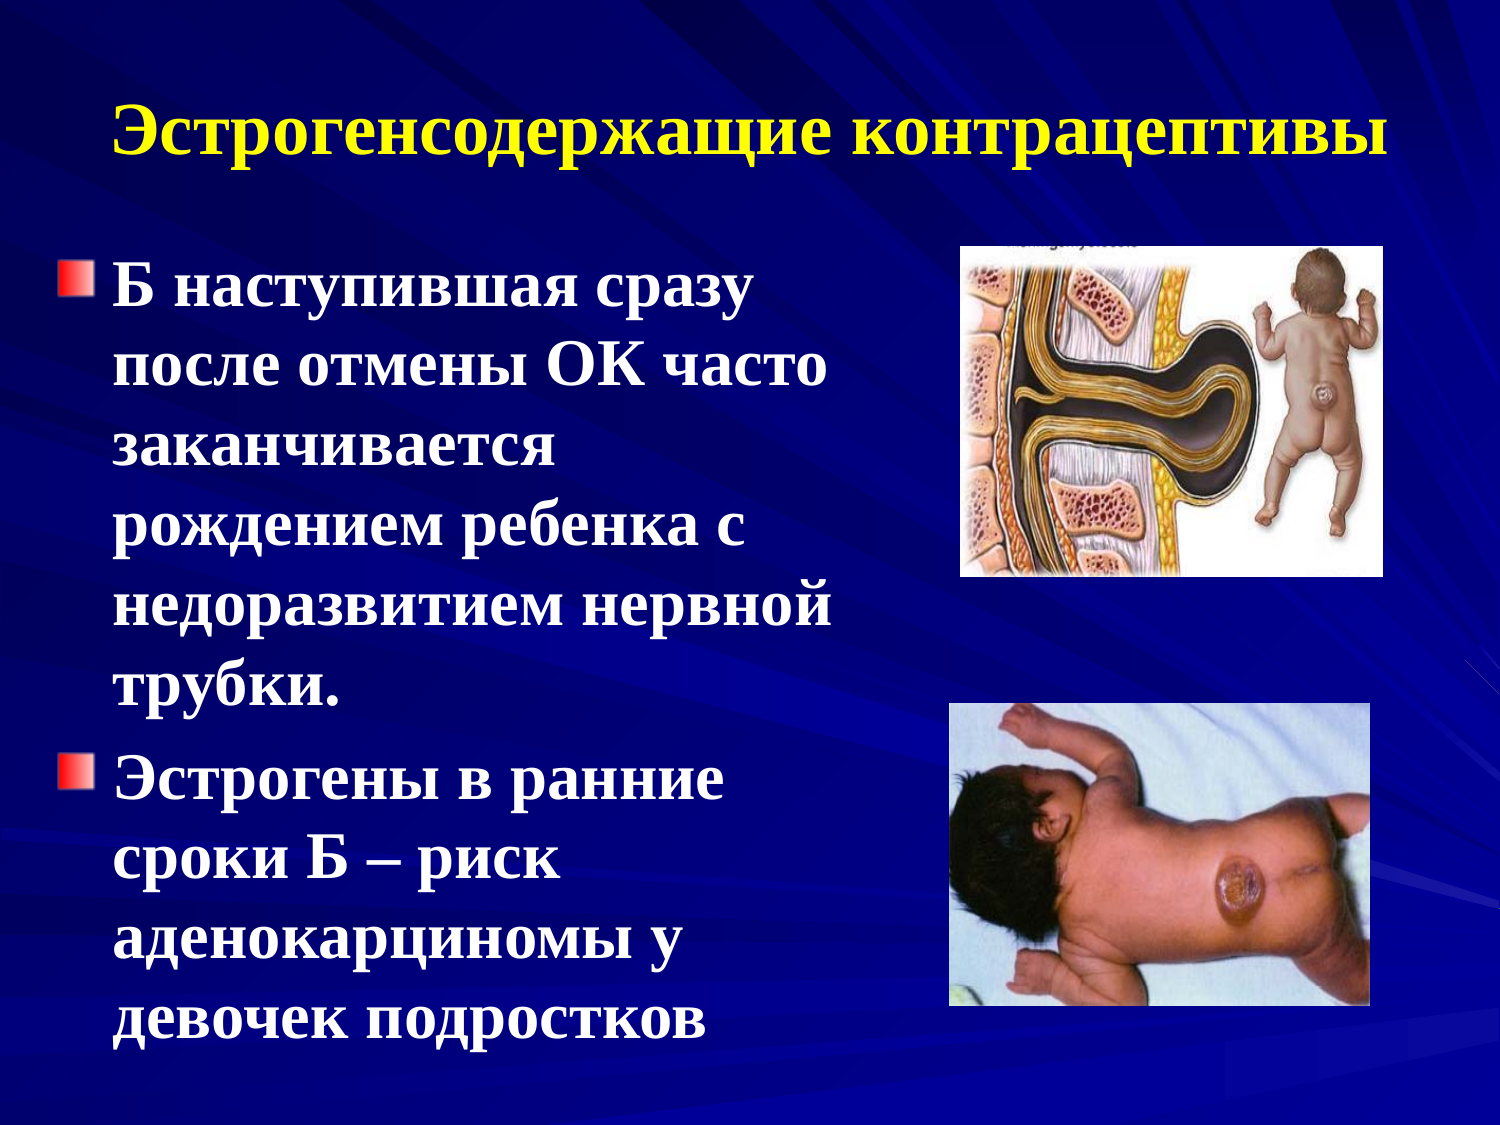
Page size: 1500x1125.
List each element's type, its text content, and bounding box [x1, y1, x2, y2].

list Б наступившая сразу после отмены ОК часто заканчивается рождением ребенка с недоразвитием нервной трубки. Эстрогены в ранние сроки Б – риск аденокарциномы у девочек подростков [40, 231, 869, 1083]
picture [56, 258, 99, 301]
picture [948, 702, 1370, 1006]
picture [960, 245, 1383, 577]
picture [56, 751, 99, 794]
title Эстрогенсодержащие контрацептивы [74, 30, 1426, 219]
